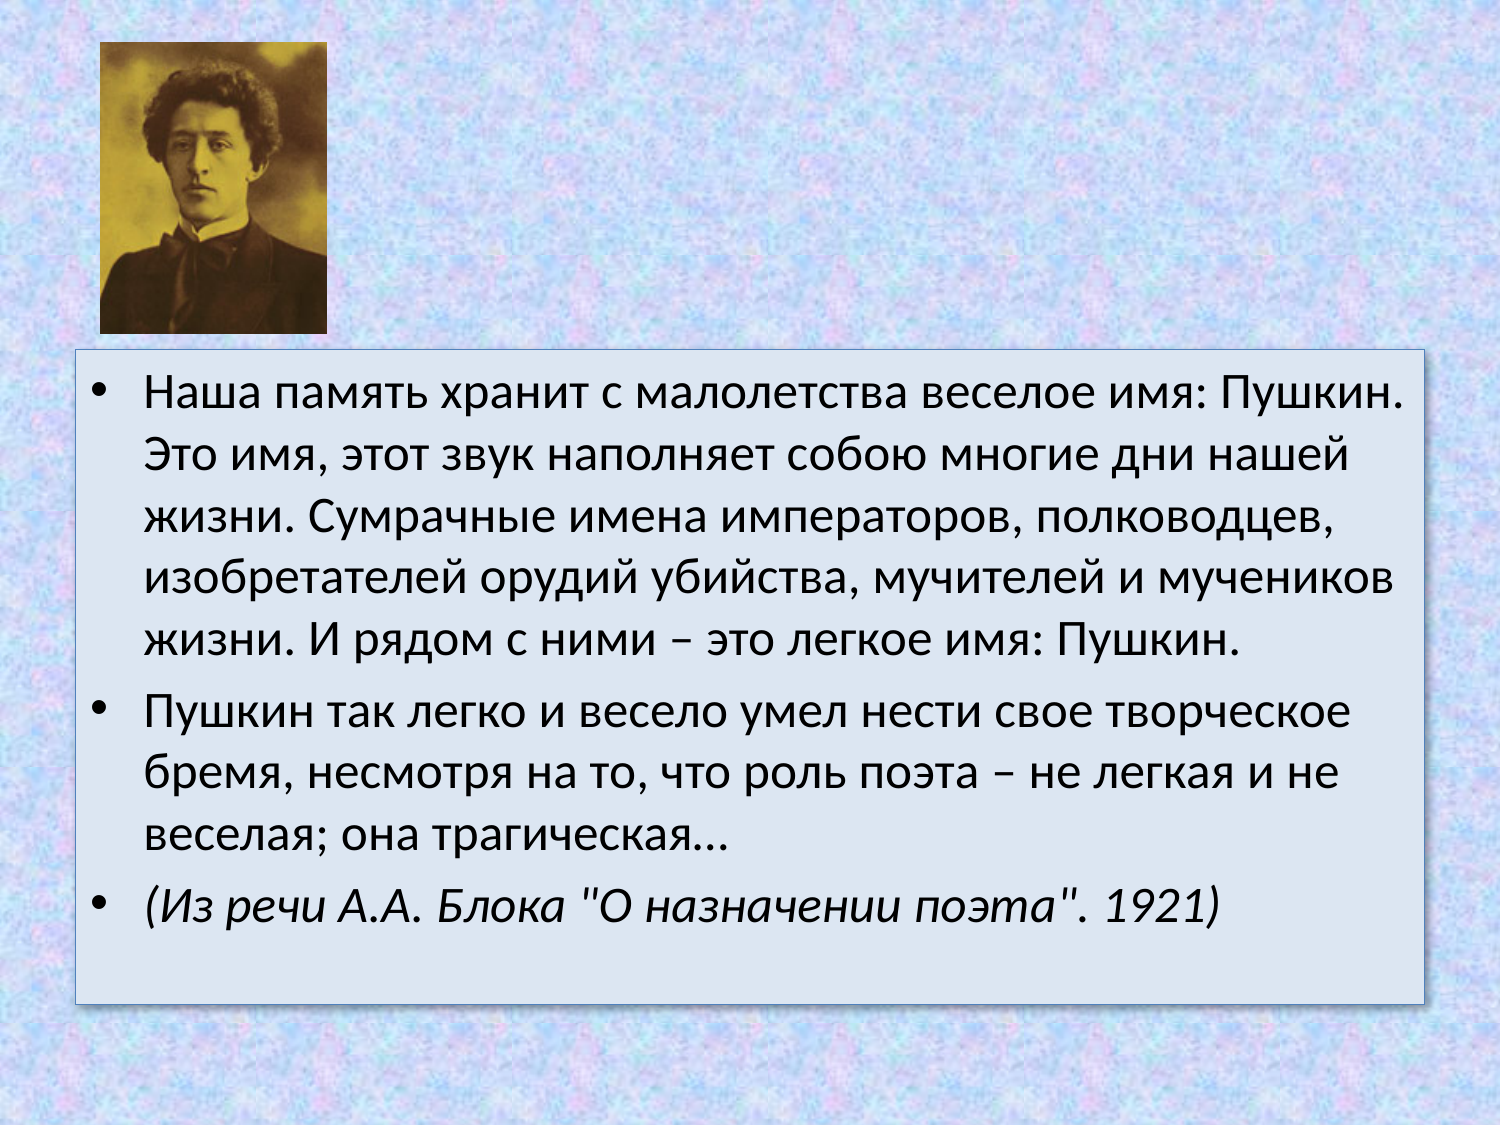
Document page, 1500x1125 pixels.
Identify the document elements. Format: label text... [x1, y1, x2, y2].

picture [0, 0, 1500, 1125]
list Наша память хранит с малолетства веселое имя: Пушкин. Это имя, этот звук наполняет собою многие дни нашей жизни. Сумрачные имена императоров, полководцев, изобретателей орудий убийства, мучителей и мучеников жизни. И рядом с ними – это легкое имя: Пушкин. Пушкин так легко и весело умел нести свое творческое бремя, несмотря на то, что роль поэта – не легкая и не веселая; она трагическая… (Из речи А.А. Блока "О назначении поэта". 1921) [75, 349, 1425, 1005]
